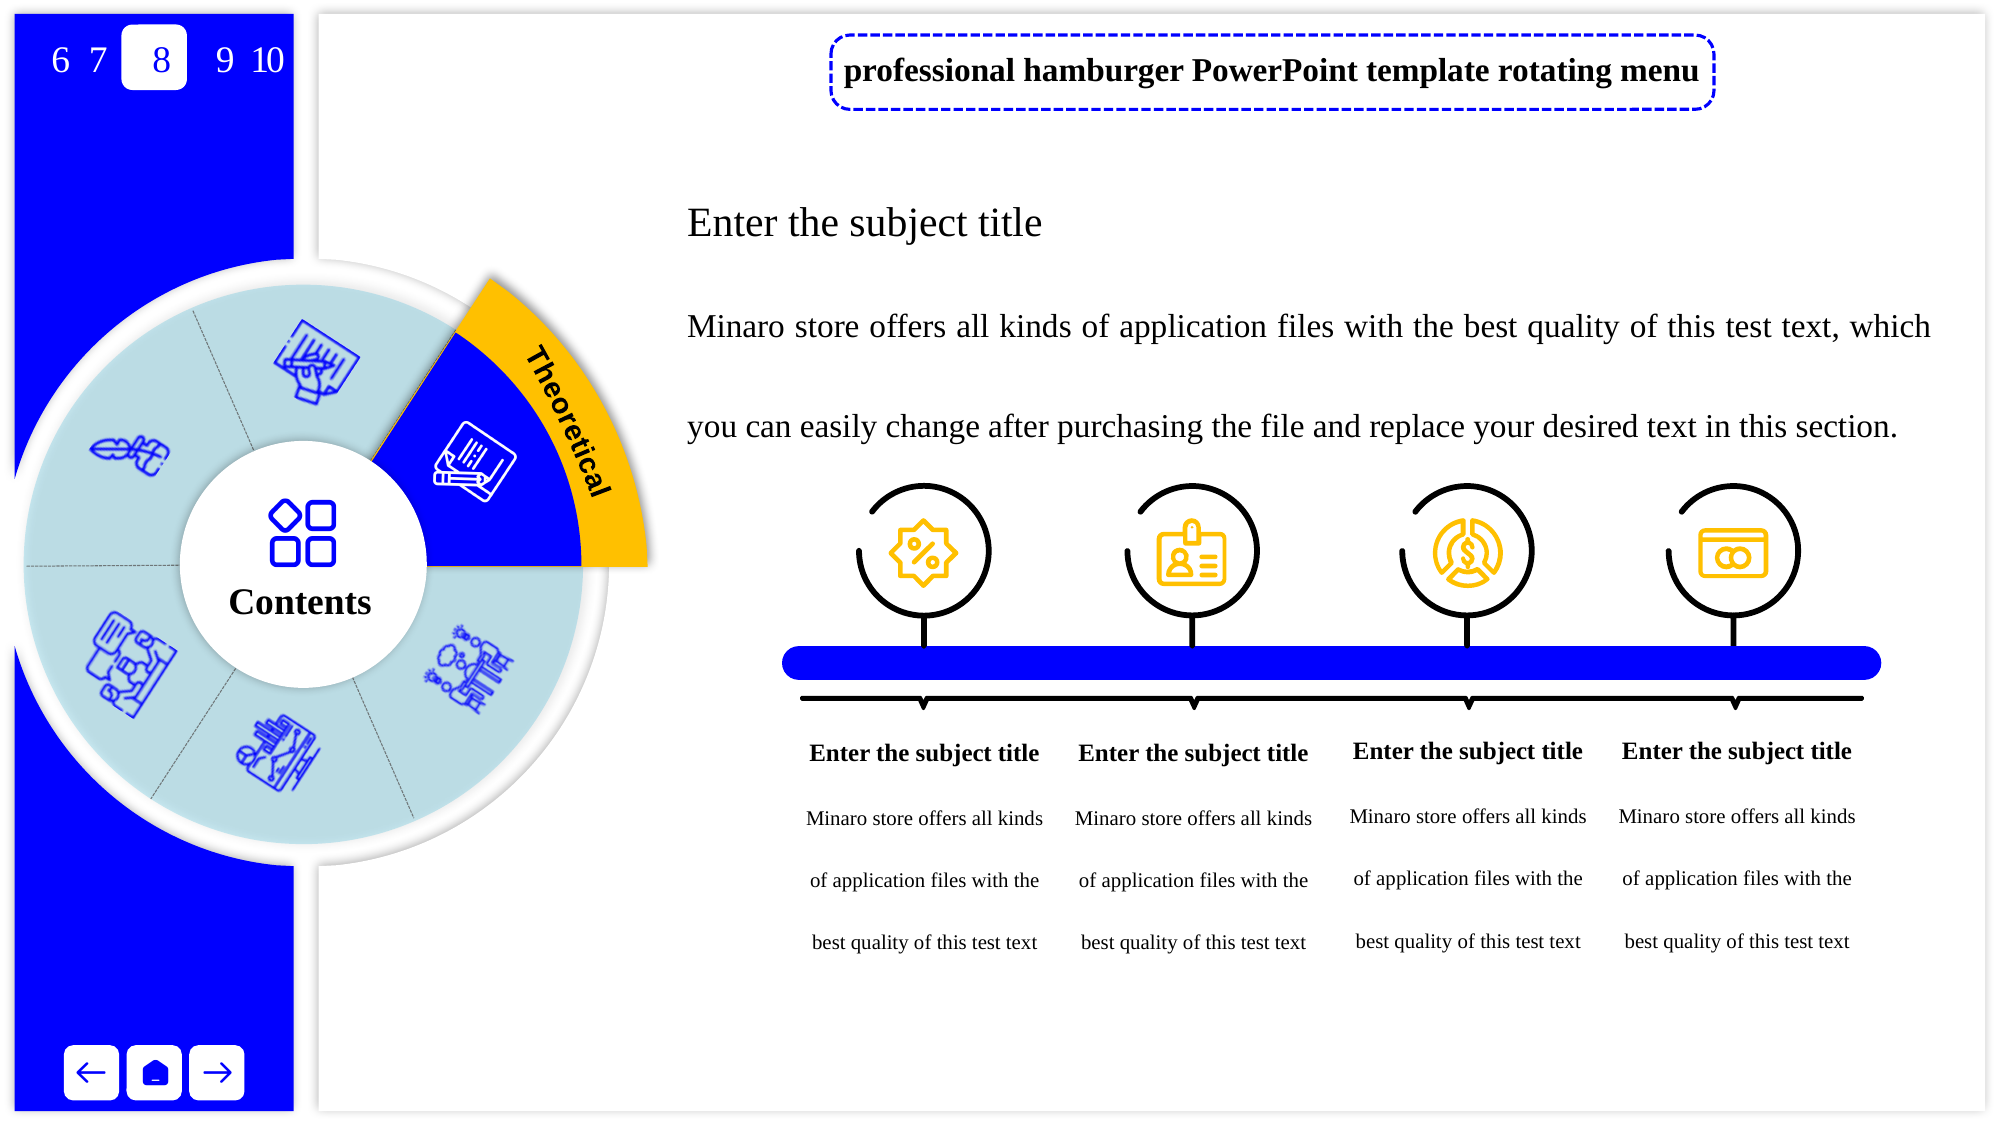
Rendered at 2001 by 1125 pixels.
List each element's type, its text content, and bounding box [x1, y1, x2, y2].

text_box professional hamburger PowerPoint template rotating menu [829, 41, 1829, 96]
picture [140, 1056, 171, 1088]
text_box [834, 33, 1711, 41]
picture [265, 495, 341, 572]
text_box Enter the subject title Minaro store offers all kinds of application files with the best quality of this test text, which you can easily change after purchasing the file and replace your desired text in this section. [672, 187, 1949, 452]
text_box Enter the subject title Minaro store offers all kinds of application files with the best quality of this test text [1324, 727, 1593, 960]
text_box [830, 96, 1715, 111]
picture [75, 1057, 107, 1088]
picture [436, 431, 507, 502]
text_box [23, 284, 584, 845]
text_box Enter the subject title Minaro store offers all kinds of application files with the best quality of this test text [1593, 727, 1882, 960]
text_box 6 7 8 9 10 [36, 27, 335, 88]
text_box [584, 371, 649, 569]
text_box Enter the subject title Minaro store offers all kinds of application files with the best quality of this test text [780, 729, 1049, 962]
text_box [485, 277, 500, 284]
picture [202, 1056, 233, 1088]
text_box Enter the subject title Minaro store offers all kinds of application files with the best quality of this test text [1049, 729, 1338, 962]
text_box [781, 484, 1882, 709]
